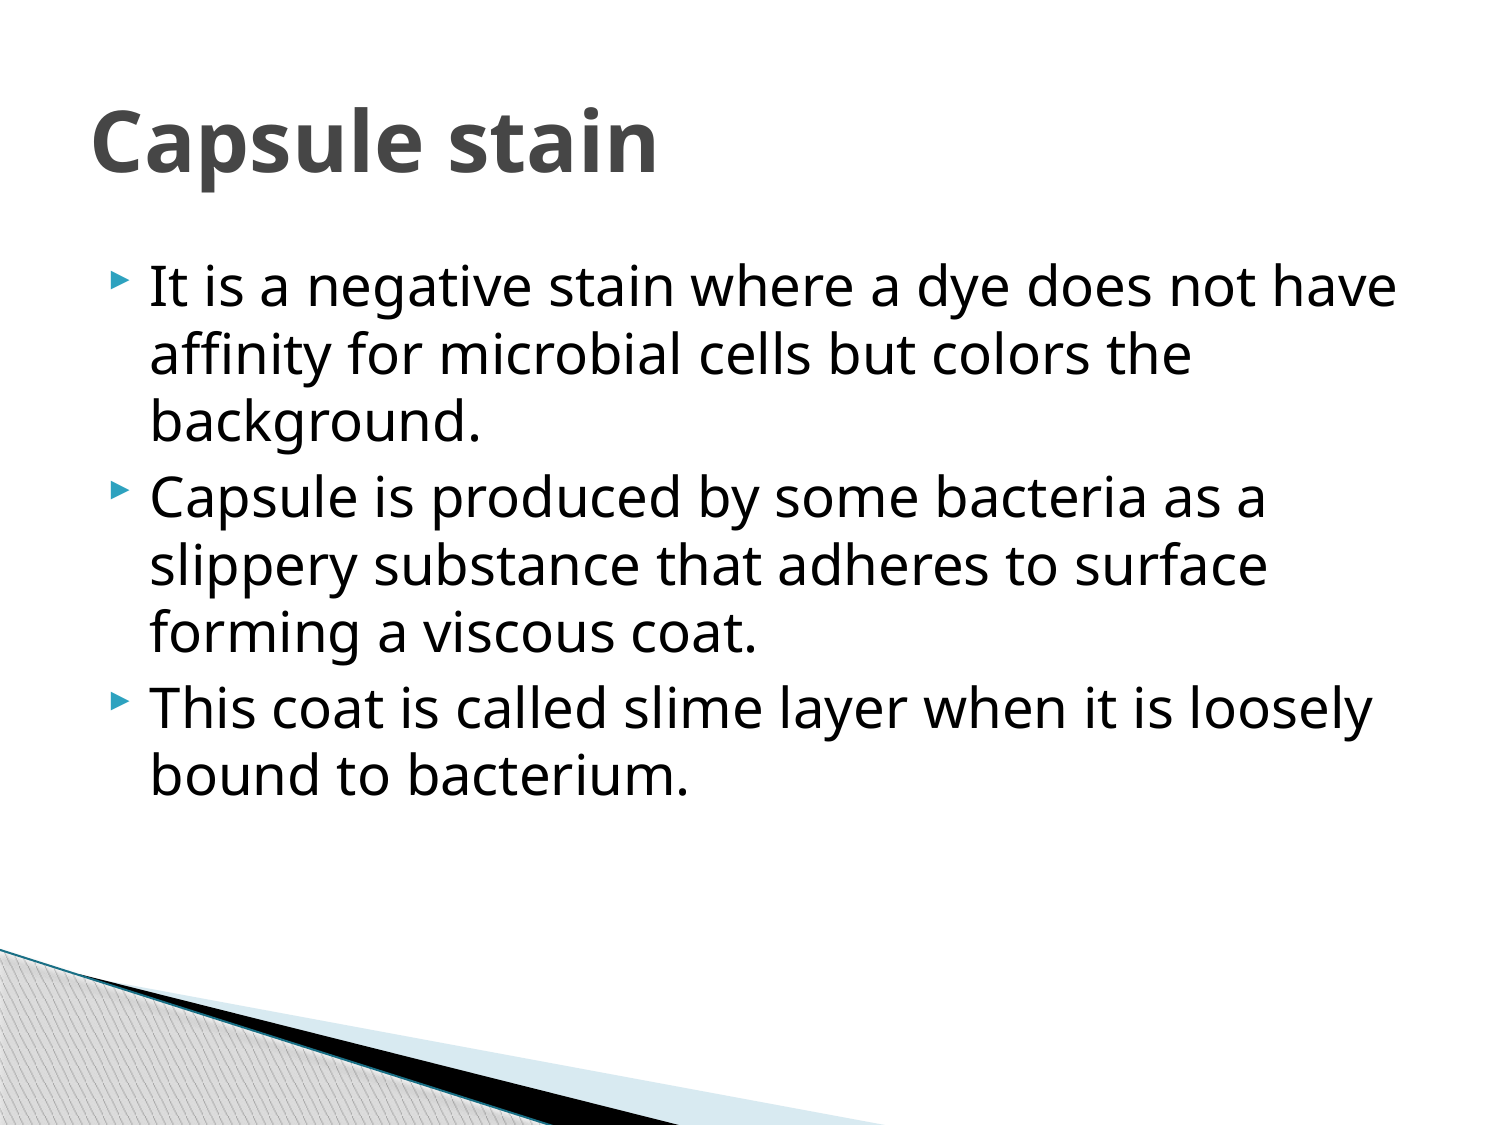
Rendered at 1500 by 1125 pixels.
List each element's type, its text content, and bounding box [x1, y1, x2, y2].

title Capsule stain [75, 45, 1425, 233]
list It is a negative stain where a dye does not have affinity for microbial cells but colors the background. Capsule is produced by some bacteria as a slippery substance that adheres to surface forming a viscous coat. This coat is called slime layer when it is loosely bound to bacterium. [75, 243, 1425, 986]
